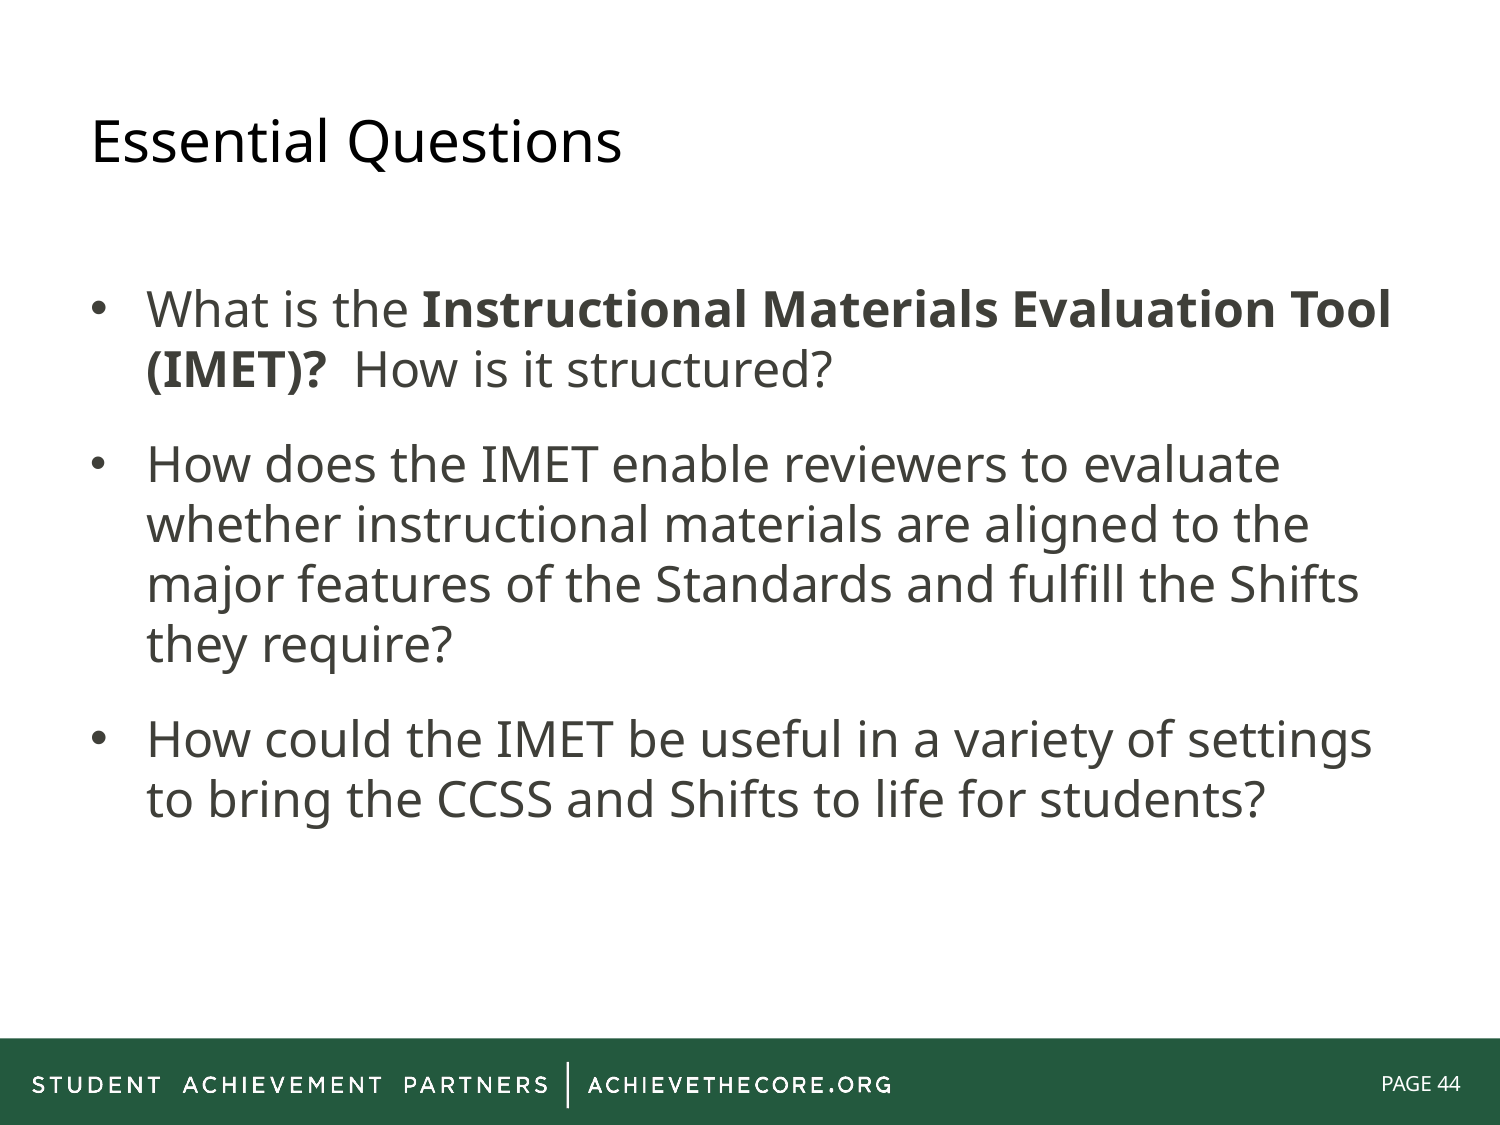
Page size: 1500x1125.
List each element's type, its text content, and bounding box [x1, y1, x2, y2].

list What is the Instructional Materials Evaluation Tool (IMET)? How is it structured? How does the IMET enable reviewers to evaluate whether instructional materials are aligned to the major features of the Standards and fulfill the Shifts they require? How could the IMET be useful in a variety of settings to bring the CCSS and Shifts to life for students? [75, 262, 1425, 1005]
title Essential Questions [75, 45, 1425, 233]
picture [12, 1055, 911, 1112]
